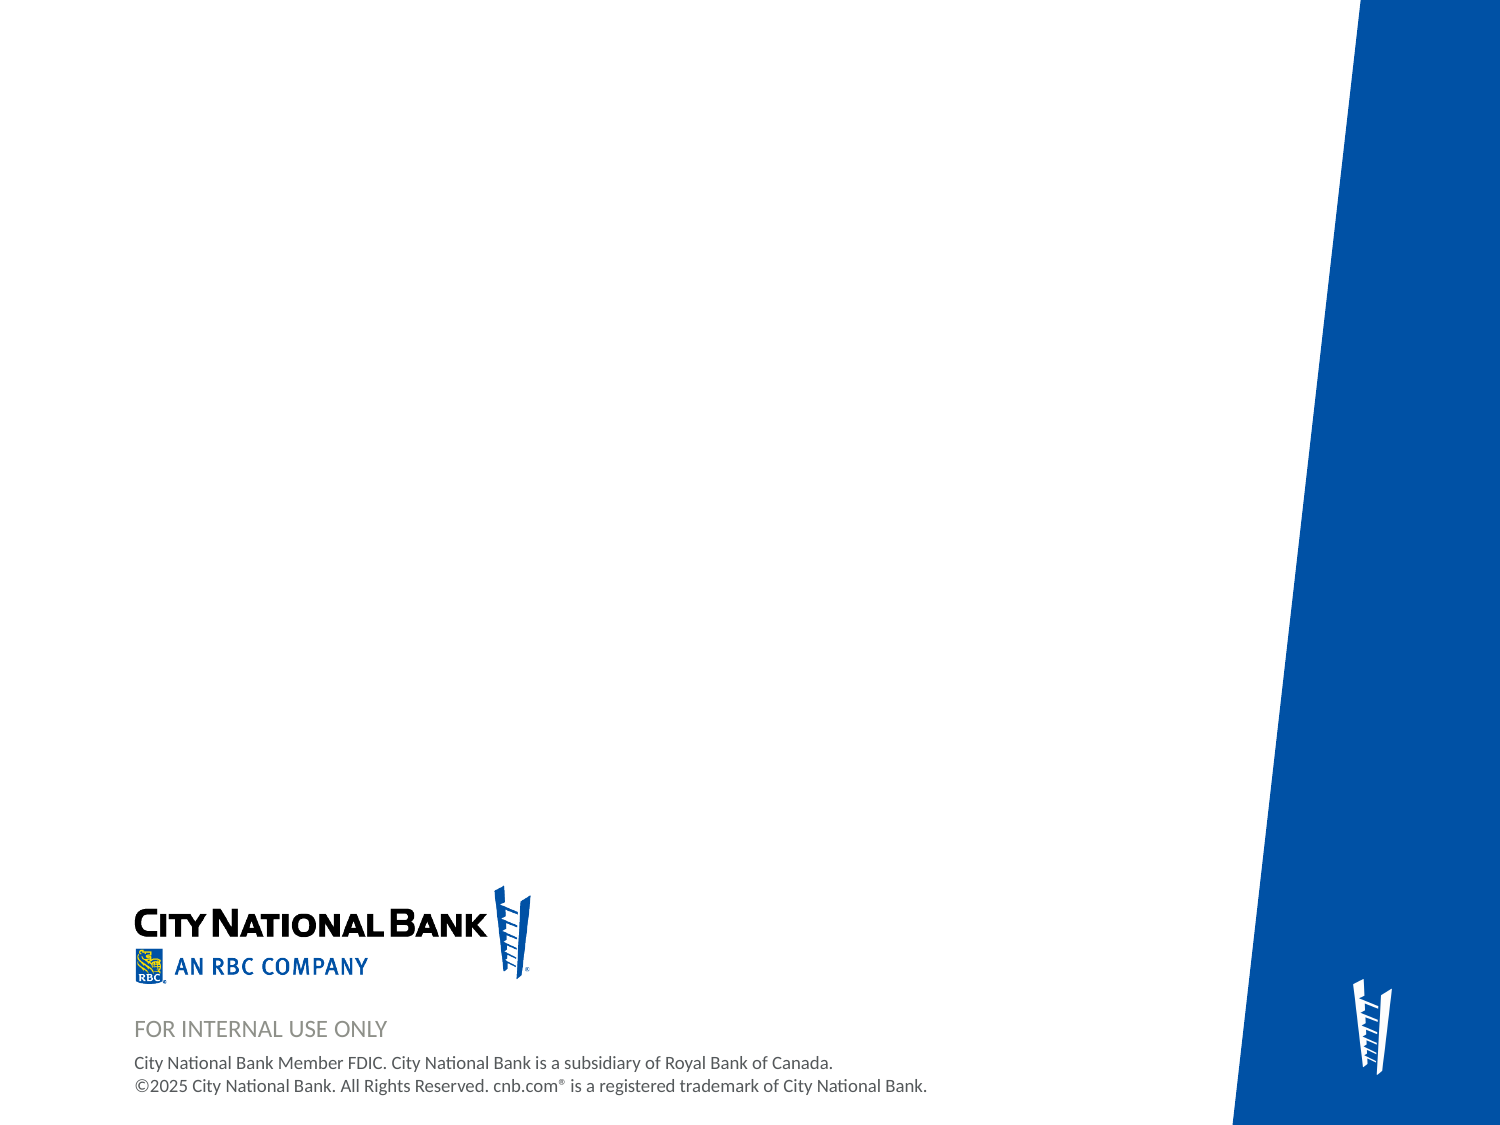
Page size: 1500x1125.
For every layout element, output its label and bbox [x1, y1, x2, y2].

picture [134, 885, 531, 984]
picture [1353, 979, 1392, 1075]
